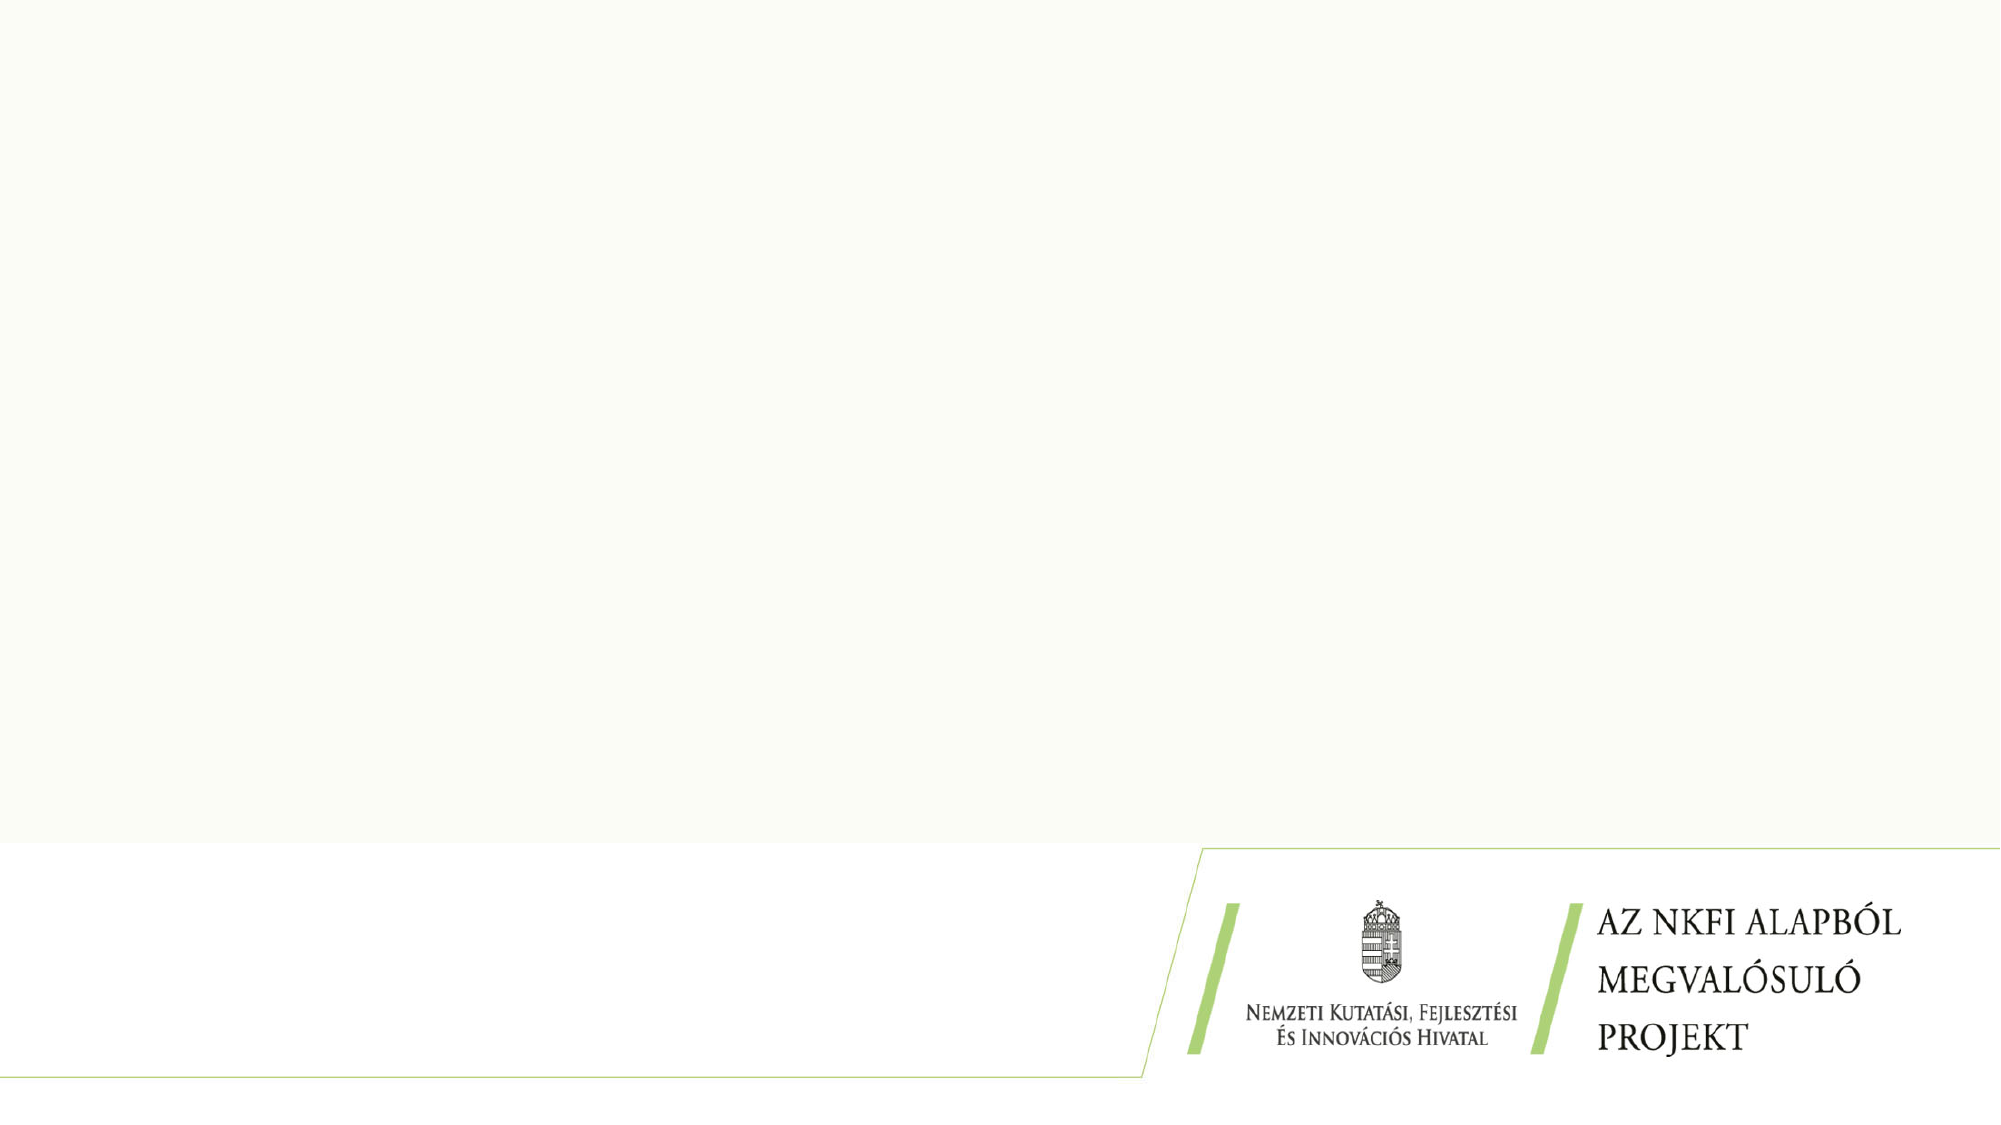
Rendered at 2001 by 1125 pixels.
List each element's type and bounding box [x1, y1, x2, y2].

picture [0, 843, 2000, 1125]
